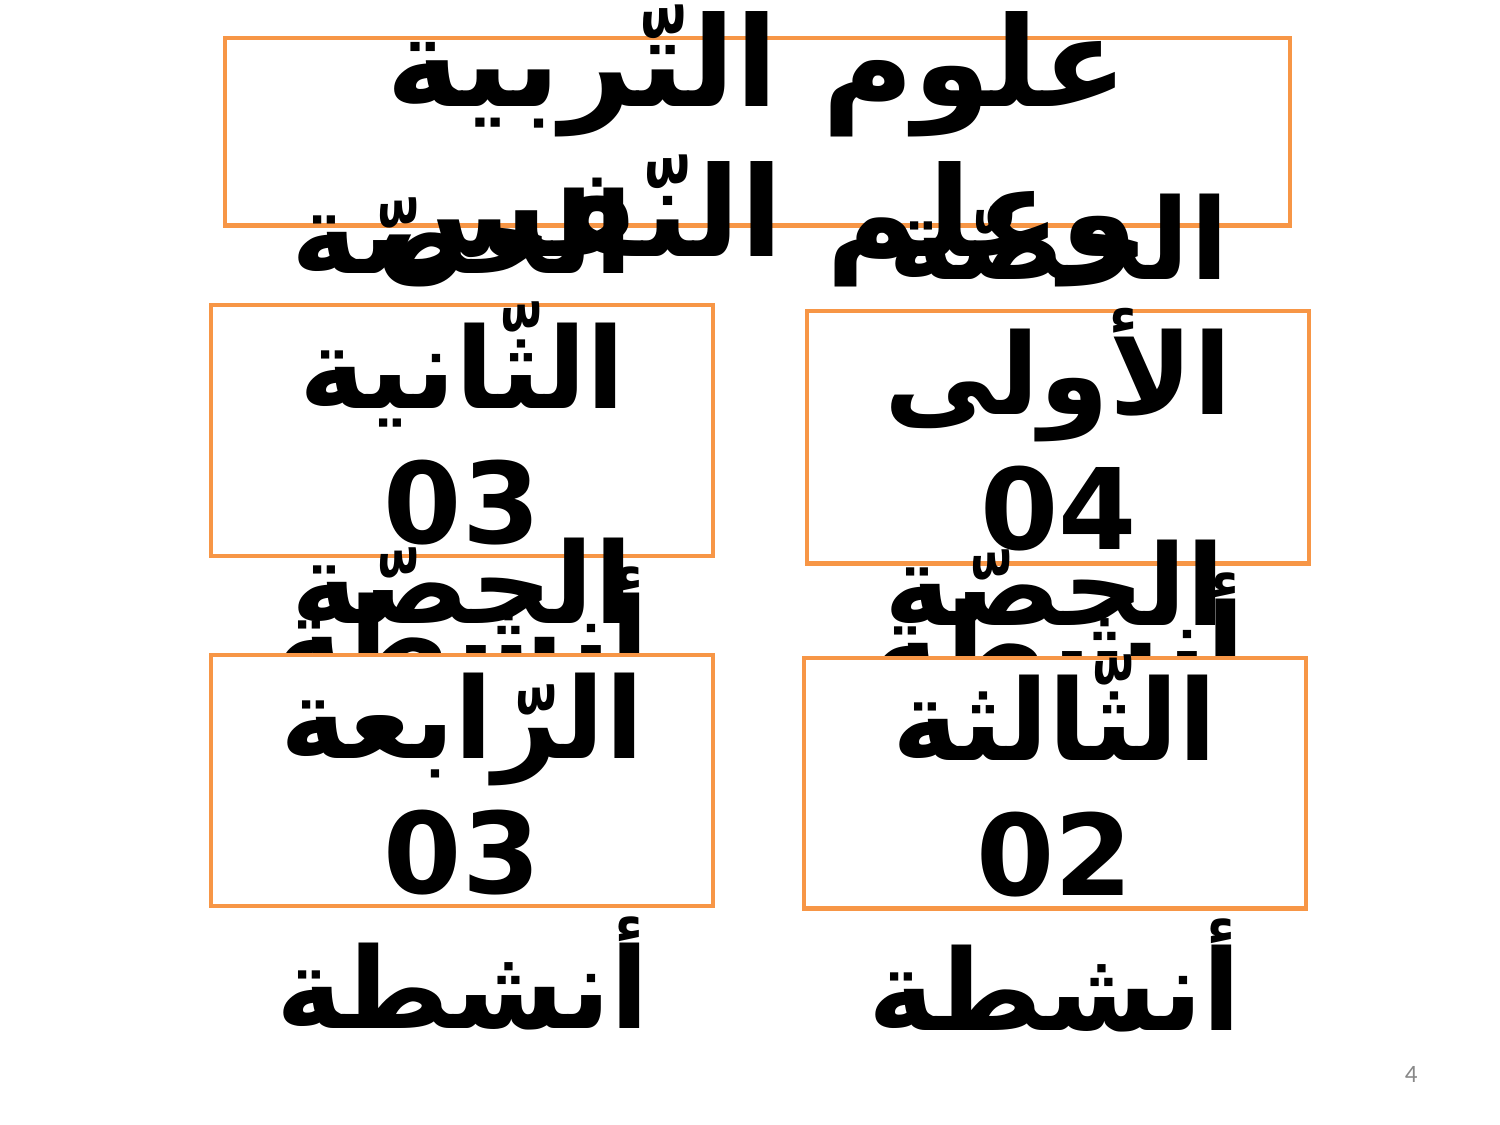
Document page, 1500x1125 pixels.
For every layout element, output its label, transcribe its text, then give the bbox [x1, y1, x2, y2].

text_box الحصّة الأولى 04 أنشطة [805, 309, 1311, 566]
title علوم التّربية وعلم النّفس [223, 36, 1292, 228]
text_box الحصّة الرّابعة 03 أنشطة [209, 653, 715, 908]
slide_number 4 [1382, 1050, 1426, 1096]
text_box الحصّة الثّانية 03 أنشطة [209, 303, 715, 558]
text_box الحصّة الثّالثة 02 أنشطة [802, 656, 1308, 911]
